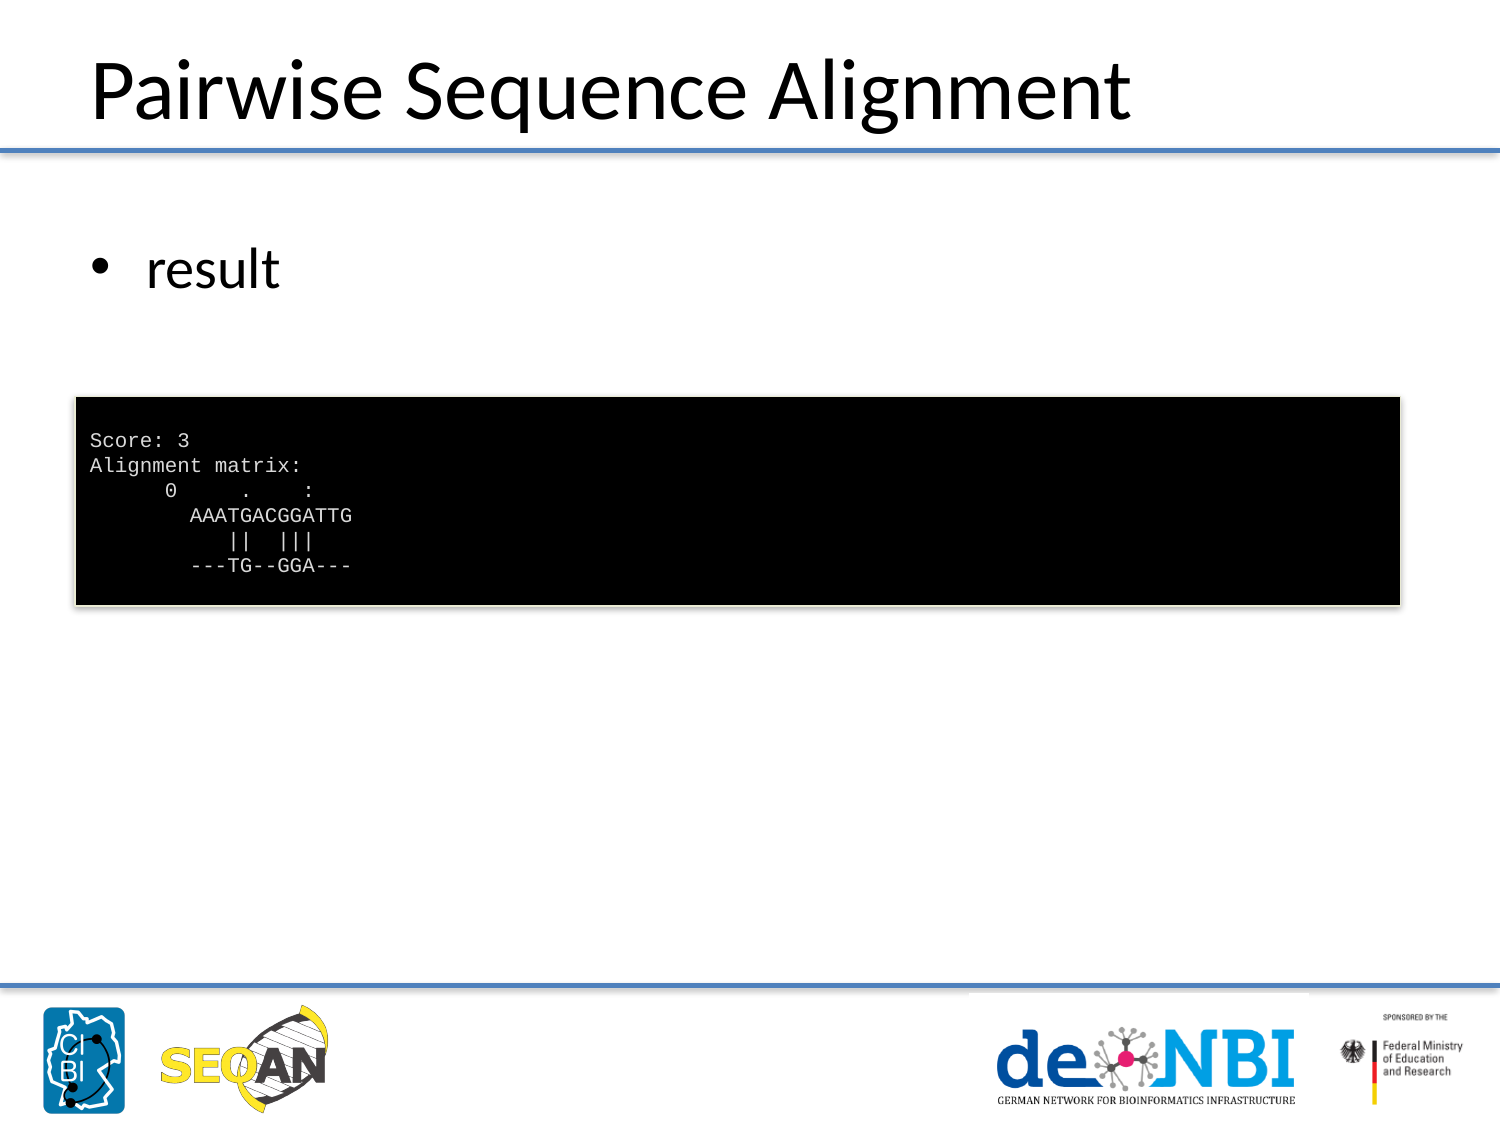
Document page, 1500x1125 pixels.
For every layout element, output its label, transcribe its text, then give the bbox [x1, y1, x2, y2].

picture [48, 1010, 120, 1109]
picture [141, 1002, 332, 1121]
text_box Score: 3 Alignment matrix: 0 . : AAATGACGGATTG || ||| ---TG--GGA--- [74, 396, 1401, 607]
list result [75, 222, 1425, 888]
title Pairwise Sequence Alignment [75, 25, 1425, 145]
picture [969, 993, 1309, 1122]
